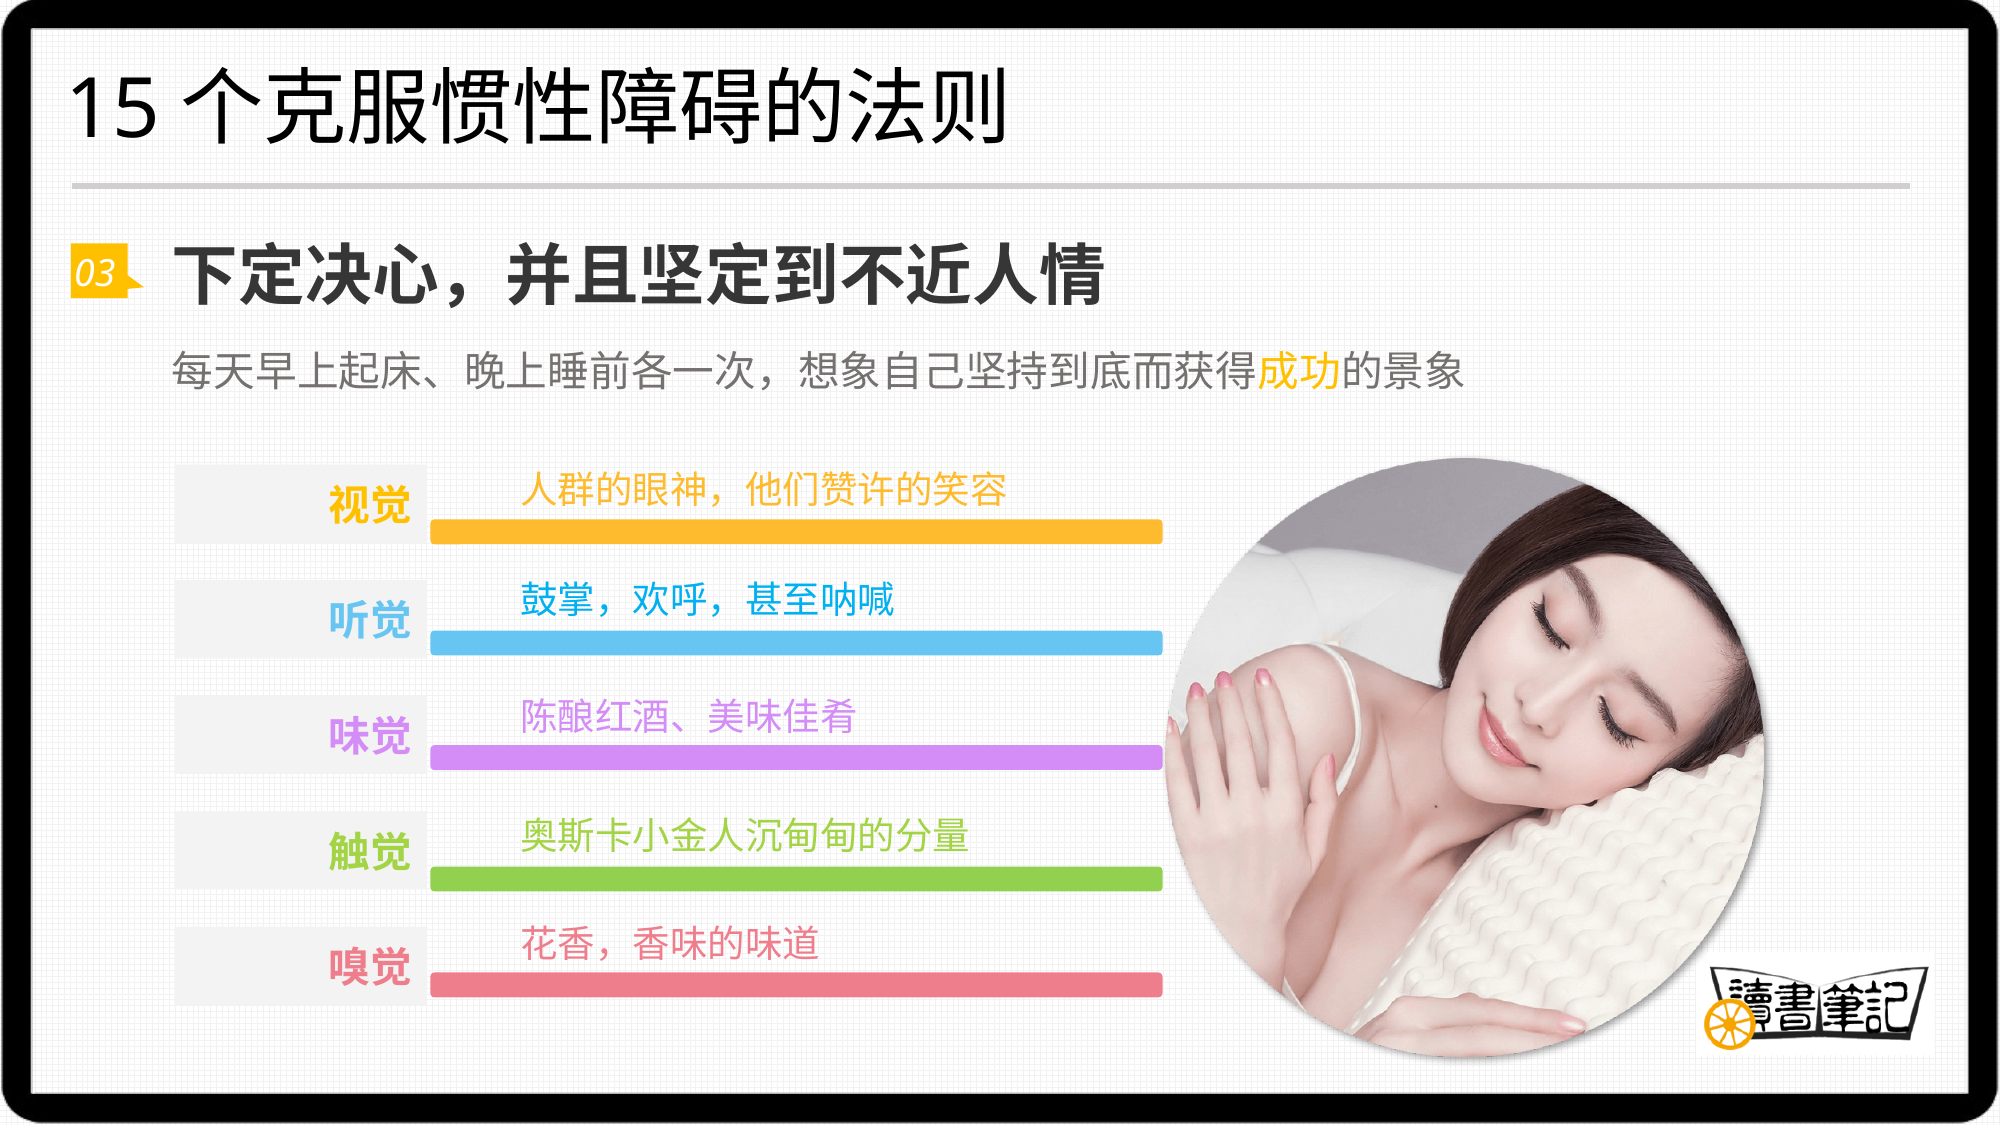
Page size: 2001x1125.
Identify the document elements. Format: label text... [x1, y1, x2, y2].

text_box [429, 971, 1163, 999]
text_box [429, 629, 1163, 657]
text_box [429, 518, 1163, 546]
text_box 听觉 [173, 579, 428, 659]
picture [0, 0, 2000, 1125]
text_box 味觉 [173, 695, 428, 775]
text_box [429, 865, 1163, 893]
text_box 花香，香味的味道 [430, 903, 865, 972]
text_box [429, 744, 1163, 772]
text_box 陈酿红酒、美味佳肴 [430, 676, 884, 745]
text_box 视觉 [173, 464, 428, 544]
text_box 鼓掌，欢呼，甚至呐喊 [430, 559, 913, 629]
text_box 奥斯卡小金人沉甸甸的分量 [430, 795, 1036, 865]
text_box 人群的眼神，他们赞许的笑容 [430, 449, 1036, 518]
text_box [57, 241, 133, 303]
text_box 嗅觉 [173, 926, 428, 1006]
text_box 下定决心，并且坚定到不近人情 [156, 227, 1124, 318]
text_box 每天早上起床、晚上睡前各一次，想象自己坚持到底而获得成功的景象 [157, 325, 1485, 403]
text_box 触觉 [173, 810, 428, 890]
text_box 15个克服惯性障碍的法则 [50, 46, 1028, 162]
